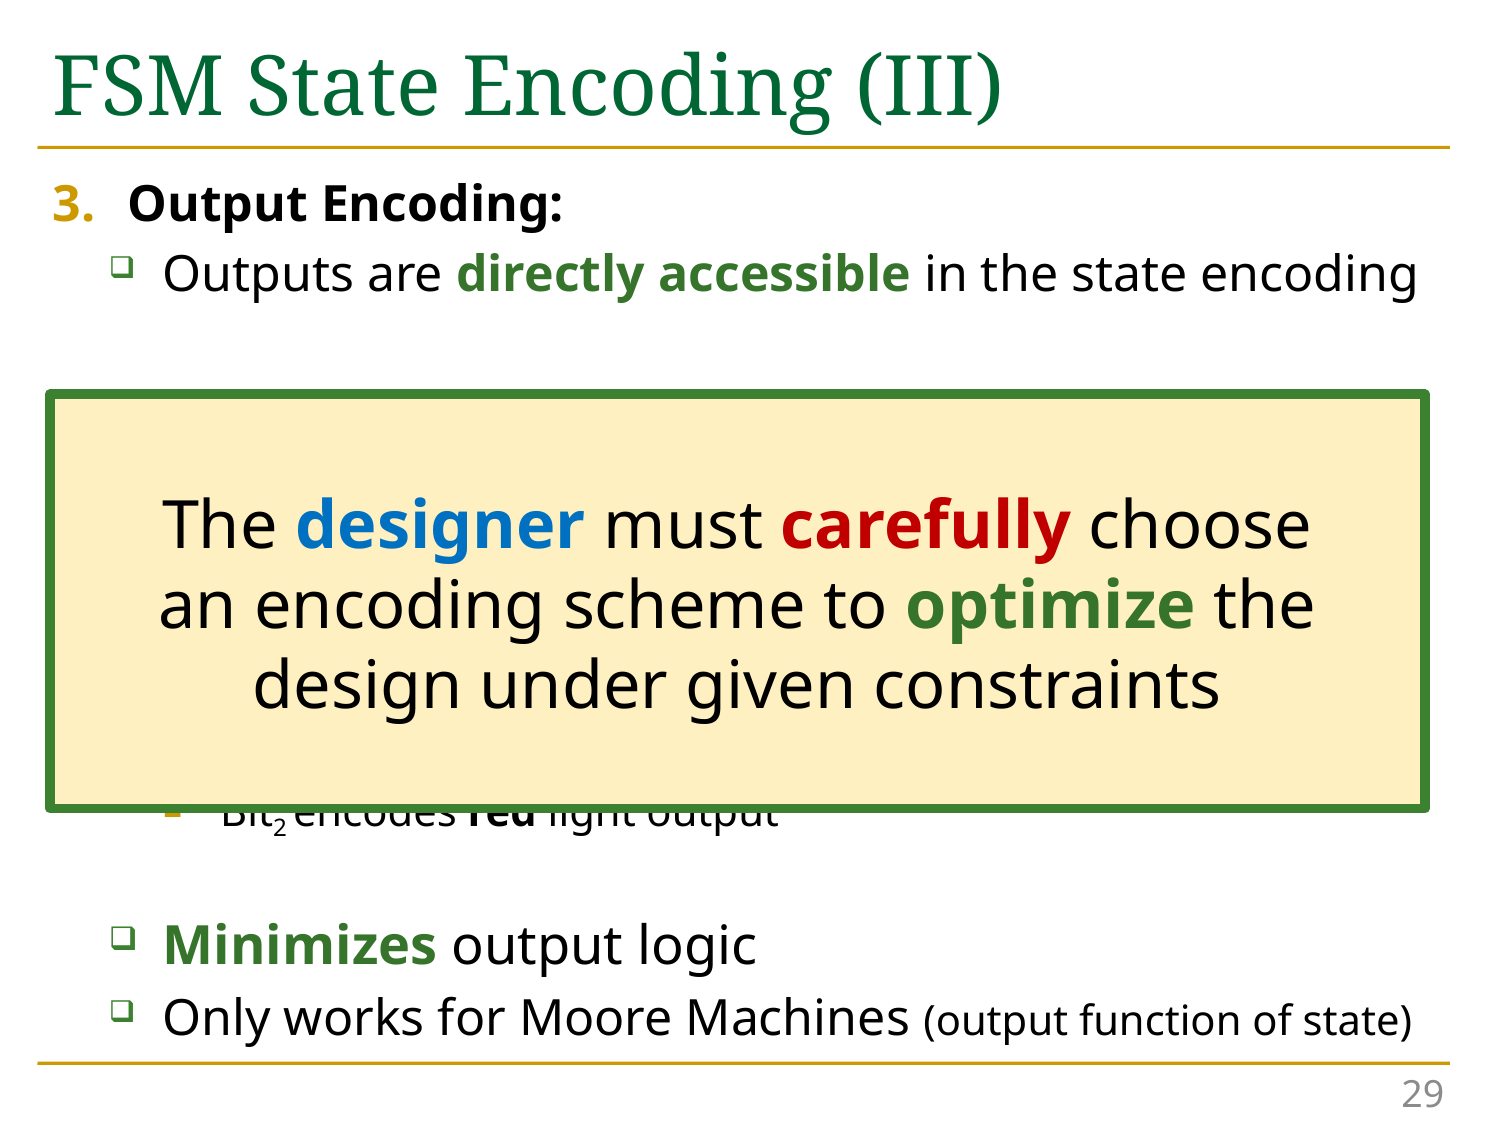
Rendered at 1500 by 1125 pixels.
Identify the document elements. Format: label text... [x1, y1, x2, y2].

text_box The designer must carefully choose an encoding scheme to optimize the design under given constraints [50, 394, 1425, 809]
title FSM State Encoding (III) [37, 24, 1450, 163]
slide_number 29 [1121, 1066, 1460, 1125]
list Output Encoding: Outputs are directly accessible in the state encoding For example, since we have 3 outputs (light color), encode state with 3 bits, where each bit represents a color Example states: 001, 010, 100, 110 Bit0 encodes green light output, Bit1 encodes yellow light output Bit2 encodes red light output Minimizes output logic Only works for Moore Machines (output function of state) [37, 163, 1450, 1016]
